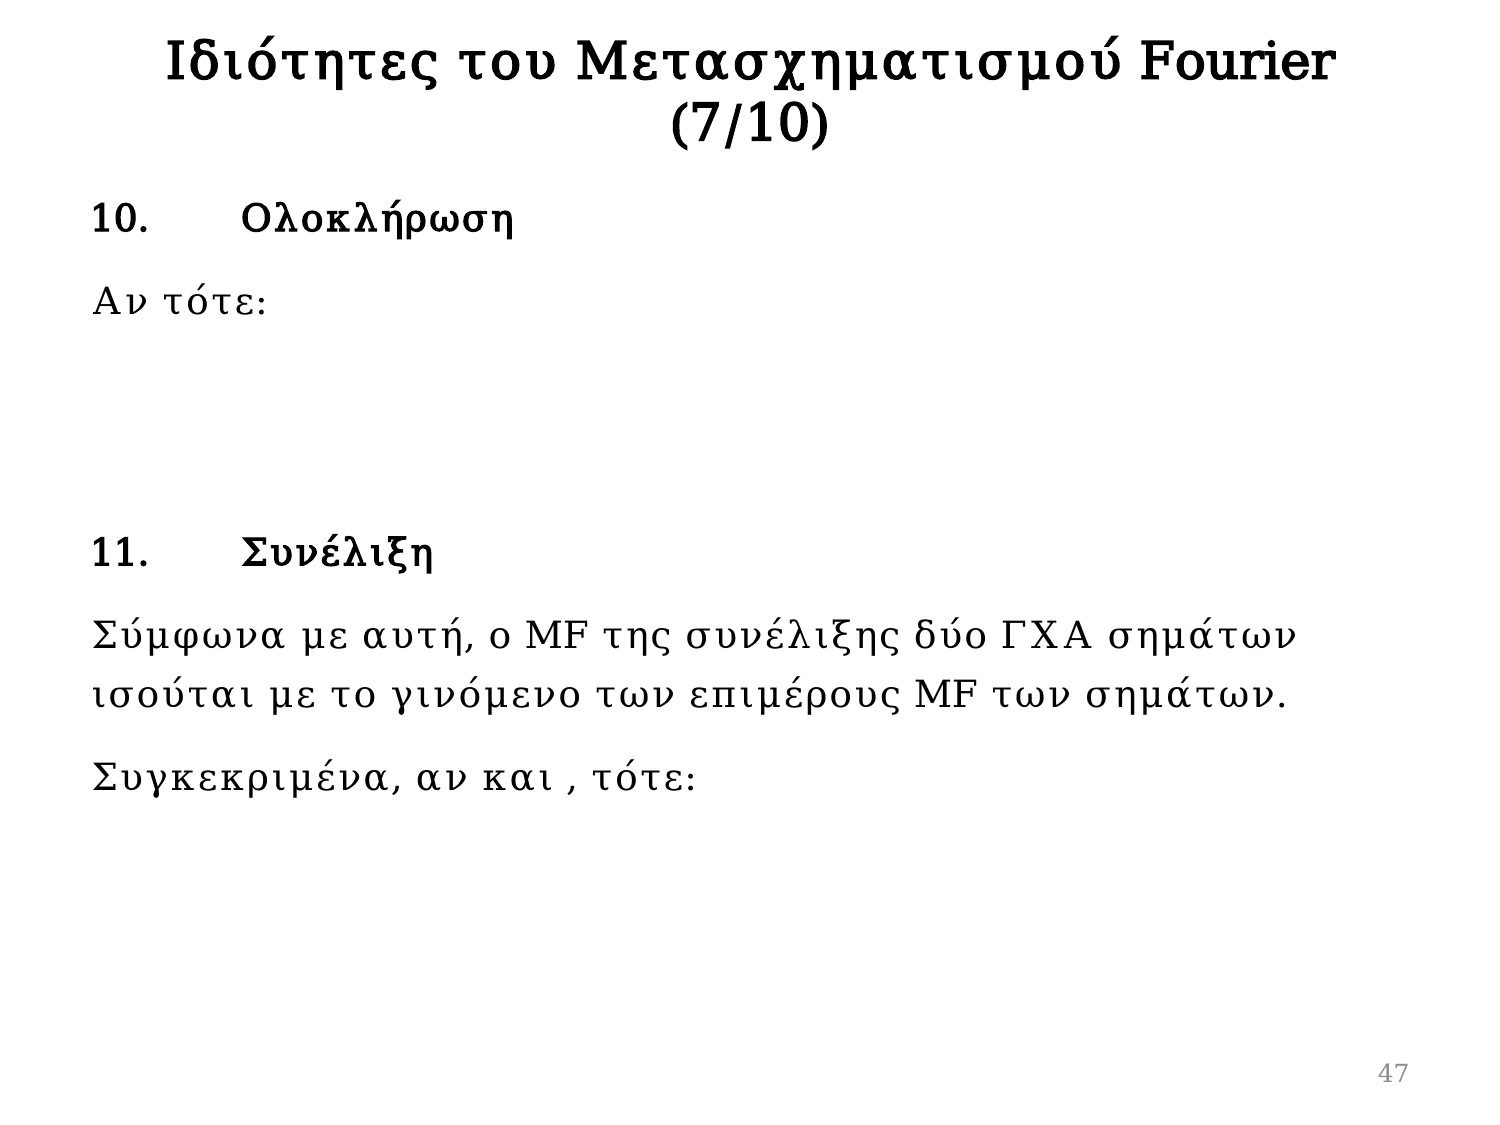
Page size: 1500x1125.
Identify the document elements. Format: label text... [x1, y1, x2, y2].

title Ιδιότητες του Μετασχηματισμού Fourier (7/10) [75, 19, 1425, 159]
slide_number 47 [1222, 1042, 1425, 1103]
